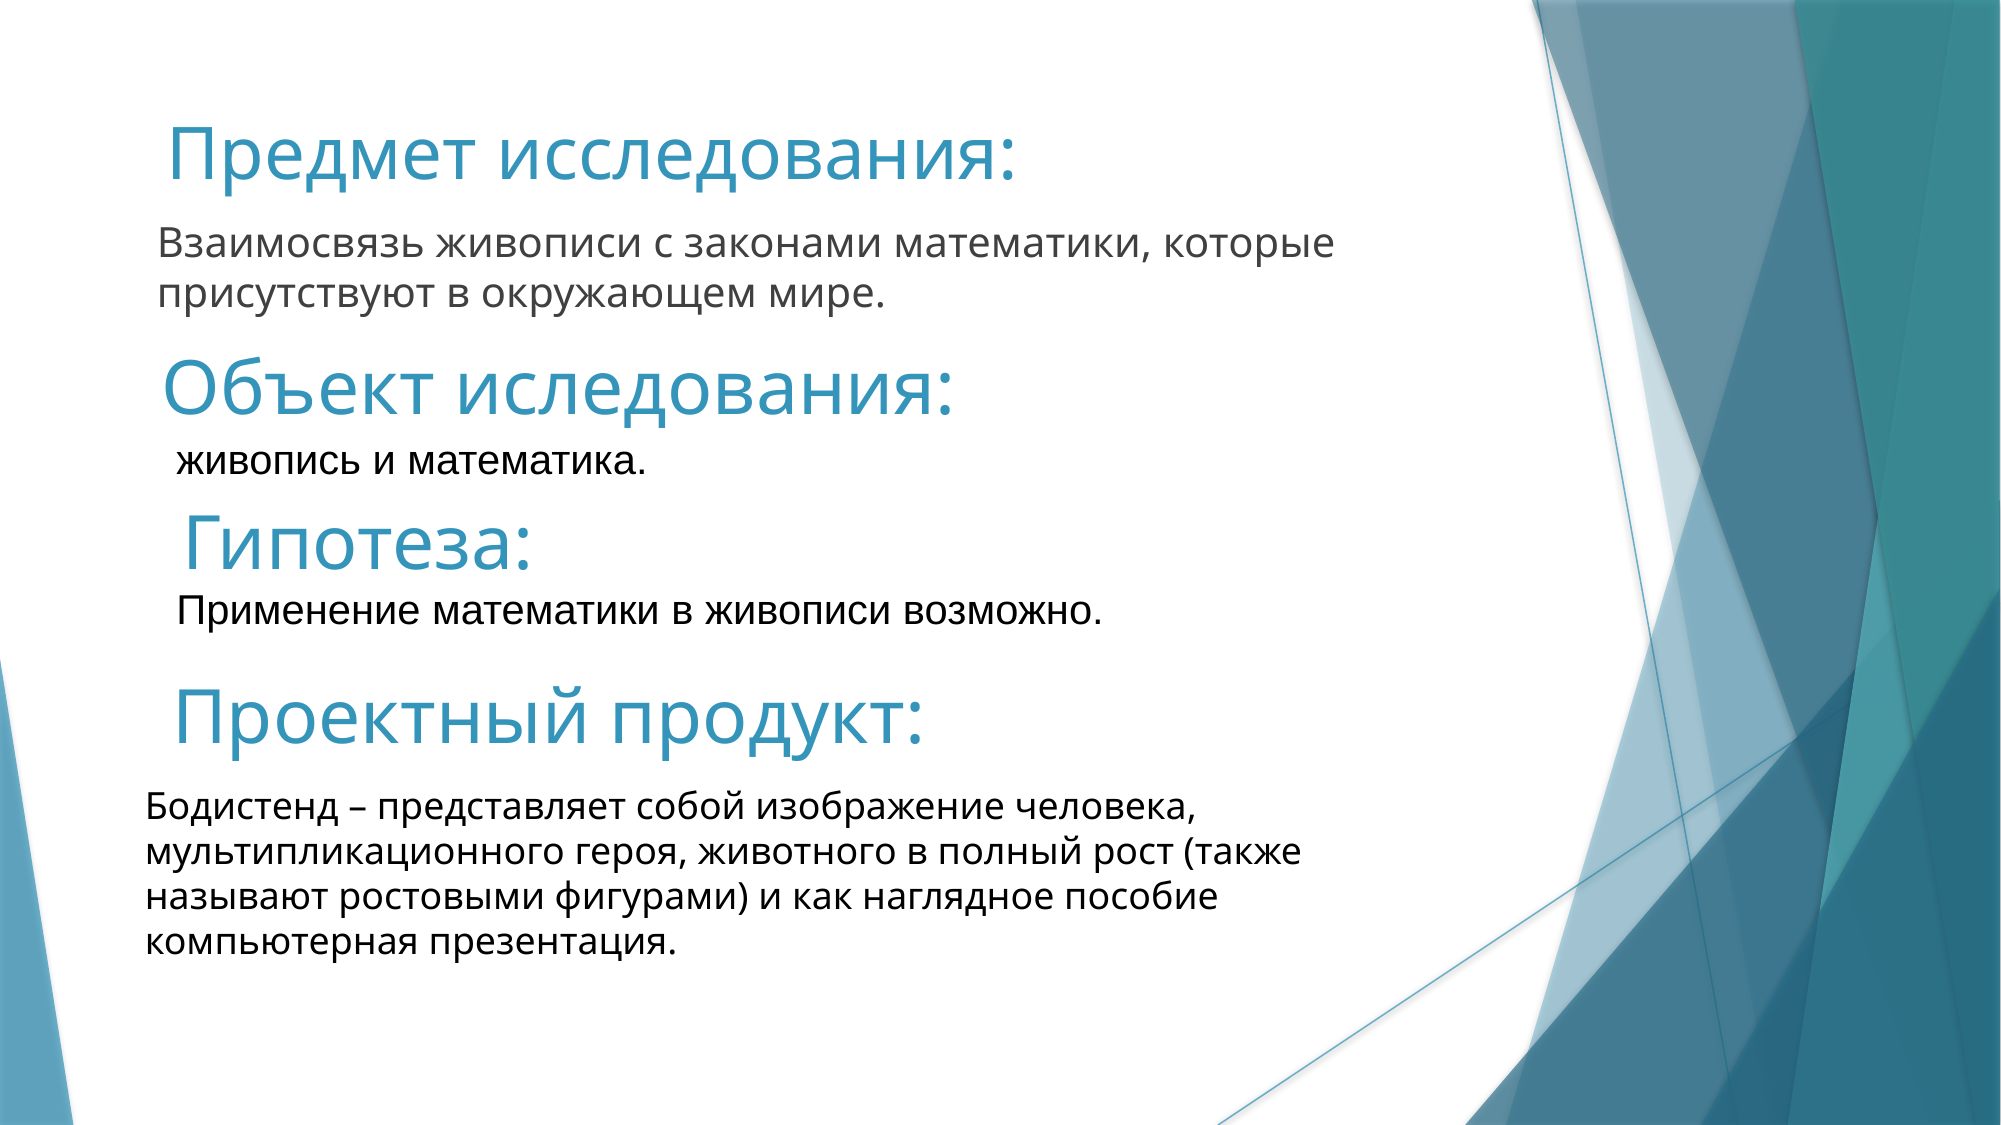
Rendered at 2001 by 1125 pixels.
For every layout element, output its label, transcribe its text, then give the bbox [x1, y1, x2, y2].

text_box Проектный продукт: [157, 660, 941, 766]
text_box Гипотеза: [167, 487, 549, 575]
text_box живопись и математика. [161, 425, 1197, 491]
text_box Объект иследования: [146, 371, 972, 438]
title Предмет исследования: [151, 99, 1522, 202]
text_box Применение математики в живописи возможно. [161, 575, 1590, 640]
list Взаимосвязь живописи с законами математики, которые присутствуют в окружающем мире. [142, 208, 1472, 371]
text_box Бодистенд – представляет собой изображение человека, мультипликационного героя, животного в полный рост (также называют ростовыми фигурами) и как наглядное пособие компьютерная презентация. [130, 774, 1456, 1015]
